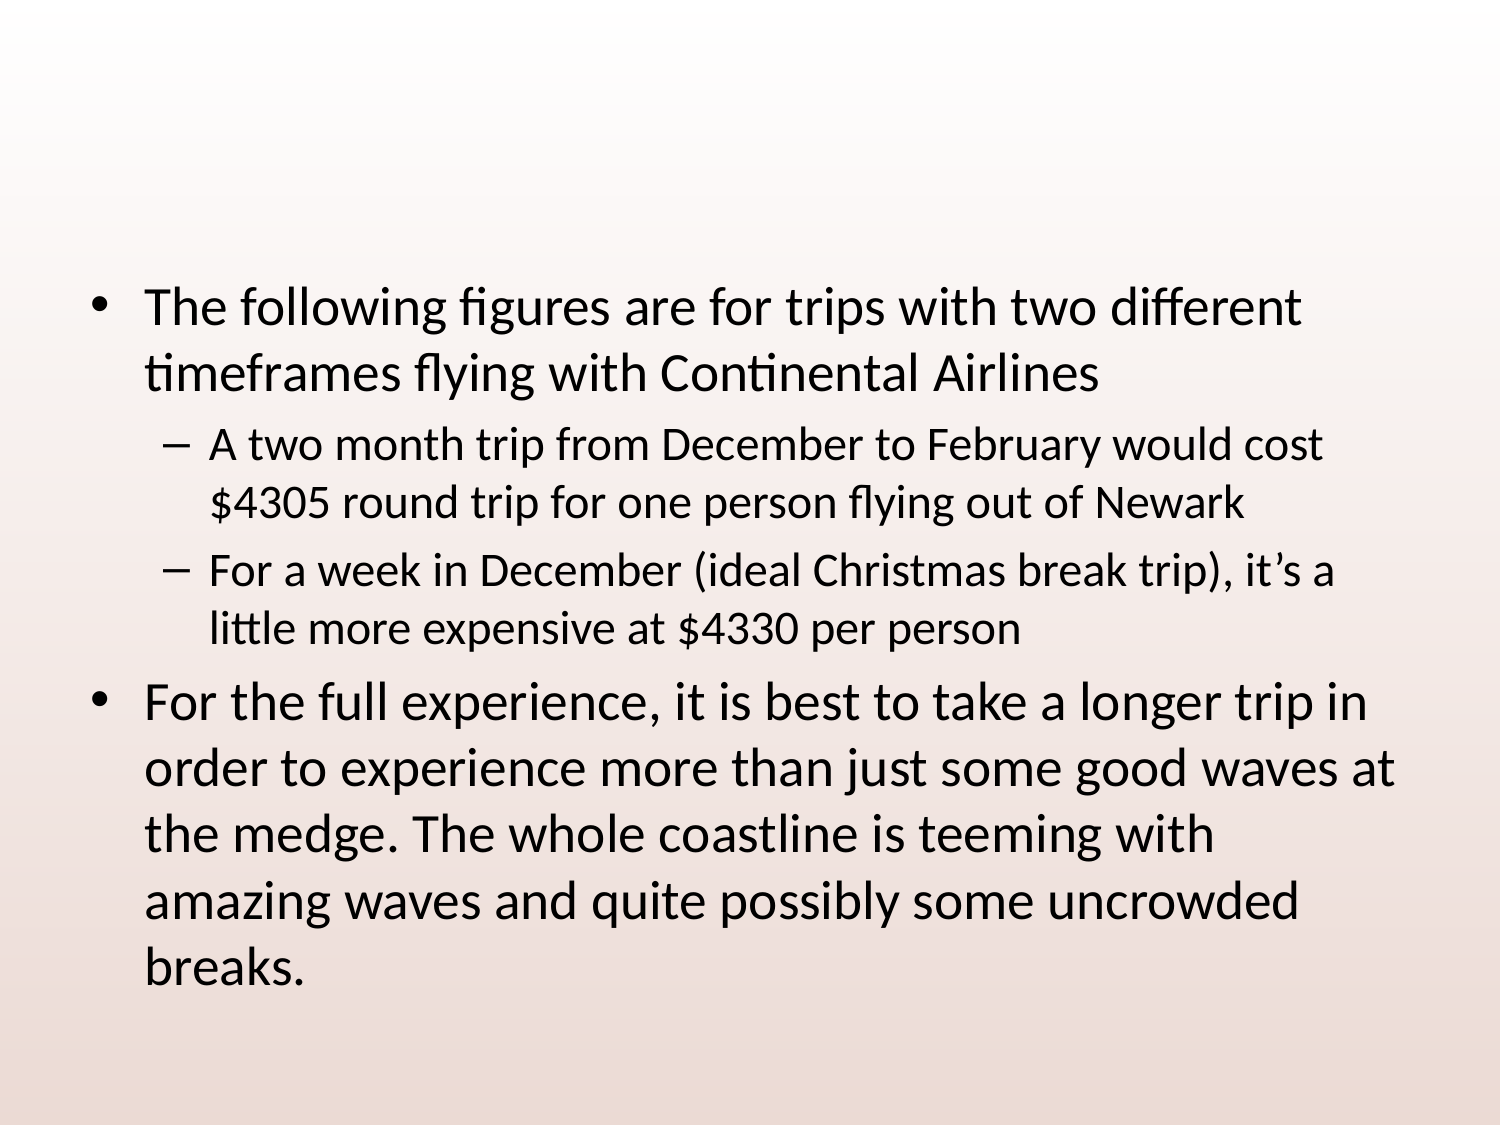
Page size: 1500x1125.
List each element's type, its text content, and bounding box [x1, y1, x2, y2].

list The following figures are for trips with two different timeframes flying with Continental Airlines A two month trip from December to February would cost $4305 round trip for one person flying out of Newark For a week in December (ideal Christmas break trip), it’s a little more expensive at $4330 per person For the full experience, it is best to take a longer trip in order to experience more than just some good waves at the medge. The whole coastline is teeming with amazing waves and quite possibly some uncrowded breaks. [75, 262, 1425, 1005]
